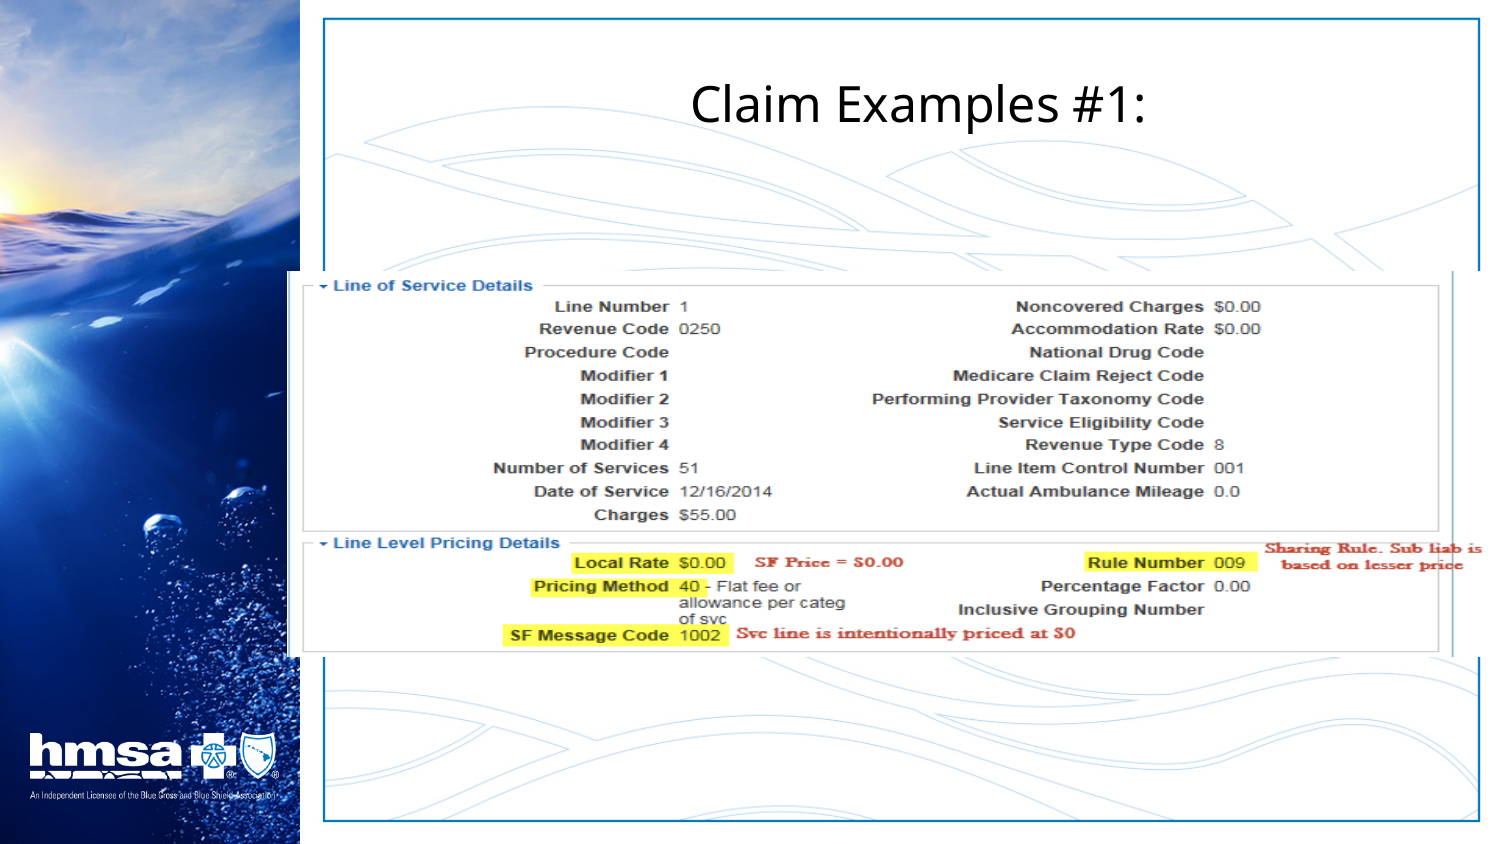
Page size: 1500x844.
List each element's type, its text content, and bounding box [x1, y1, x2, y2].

title Claim Examples #1: [412, 33, 1425, 172]
picture [0, 0, 1500, 844]
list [287, 271, 1500, 657]
